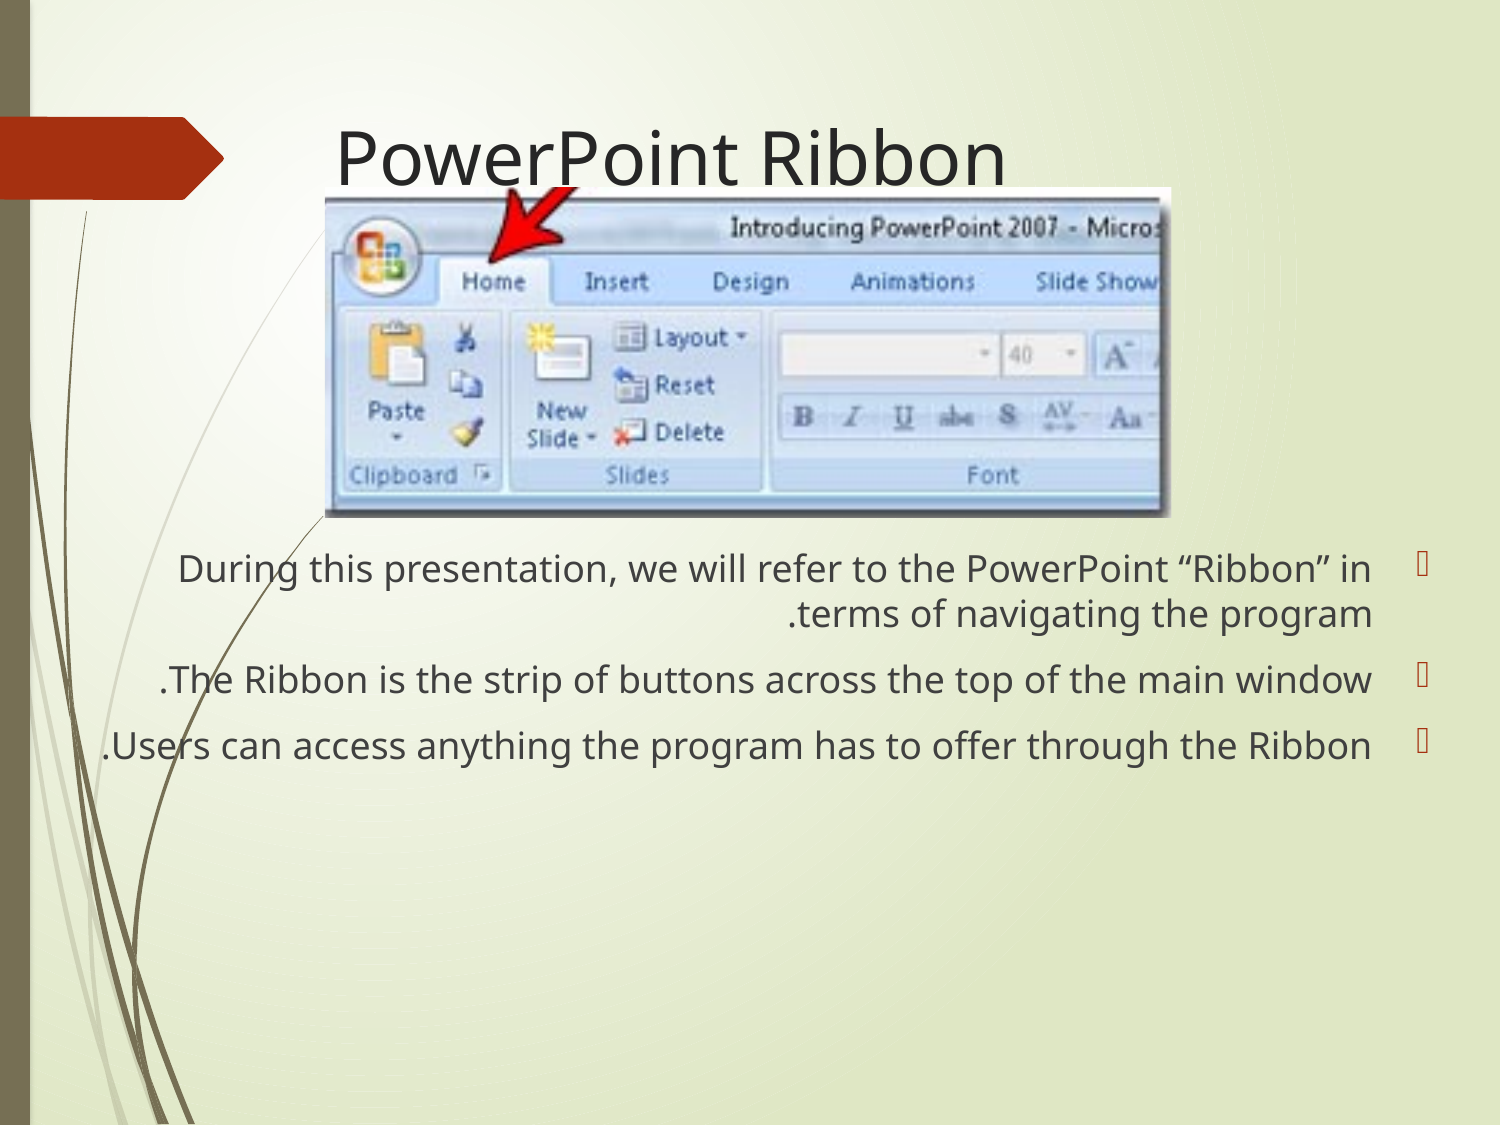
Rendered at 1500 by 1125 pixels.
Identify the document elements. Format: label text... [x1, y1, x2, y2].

title PowerPoint Ribbon [319, 102, 1400, 313]
list During this presentation, we will refer to the PowerPoint “Ribbon” in terms of navigating the program. The Ribbon is the strip of buttons across the top of the main window. Users can access anything the program has to offer through the Ribbon. [50, 537, 1446, 1063]
picture [324, 187, 1172, 519]
